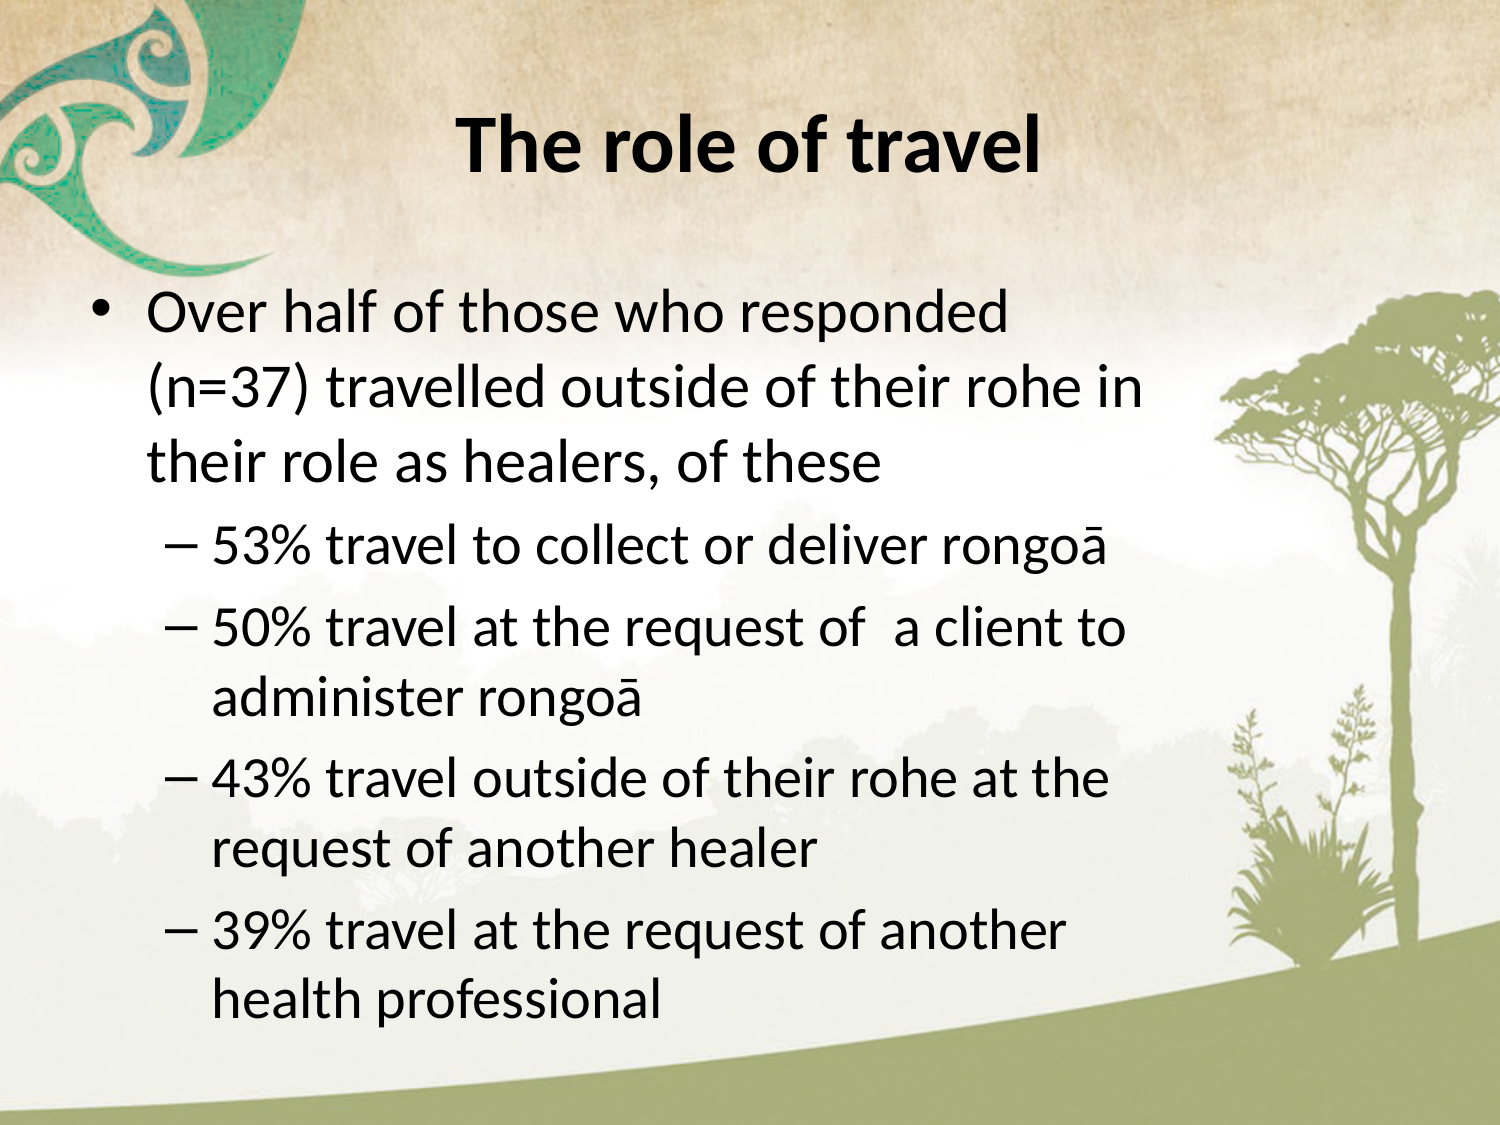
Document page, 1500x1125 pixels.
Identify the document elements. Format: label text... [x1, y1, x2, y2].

title The role of travel [75, 45, 1425, 233]
picture [0, 0, 1500, 1125]
list Over half of those who responded (n=37) travelled outside of their rohe in their role as healers, of these 53% travel to collect or deliver rongoā 50% travel at the request of a client to administer rongoā 43% travel outside of their rohe at the request of another healer 39% travel at the request of another health professional [75, 262, 1206, 1125]
